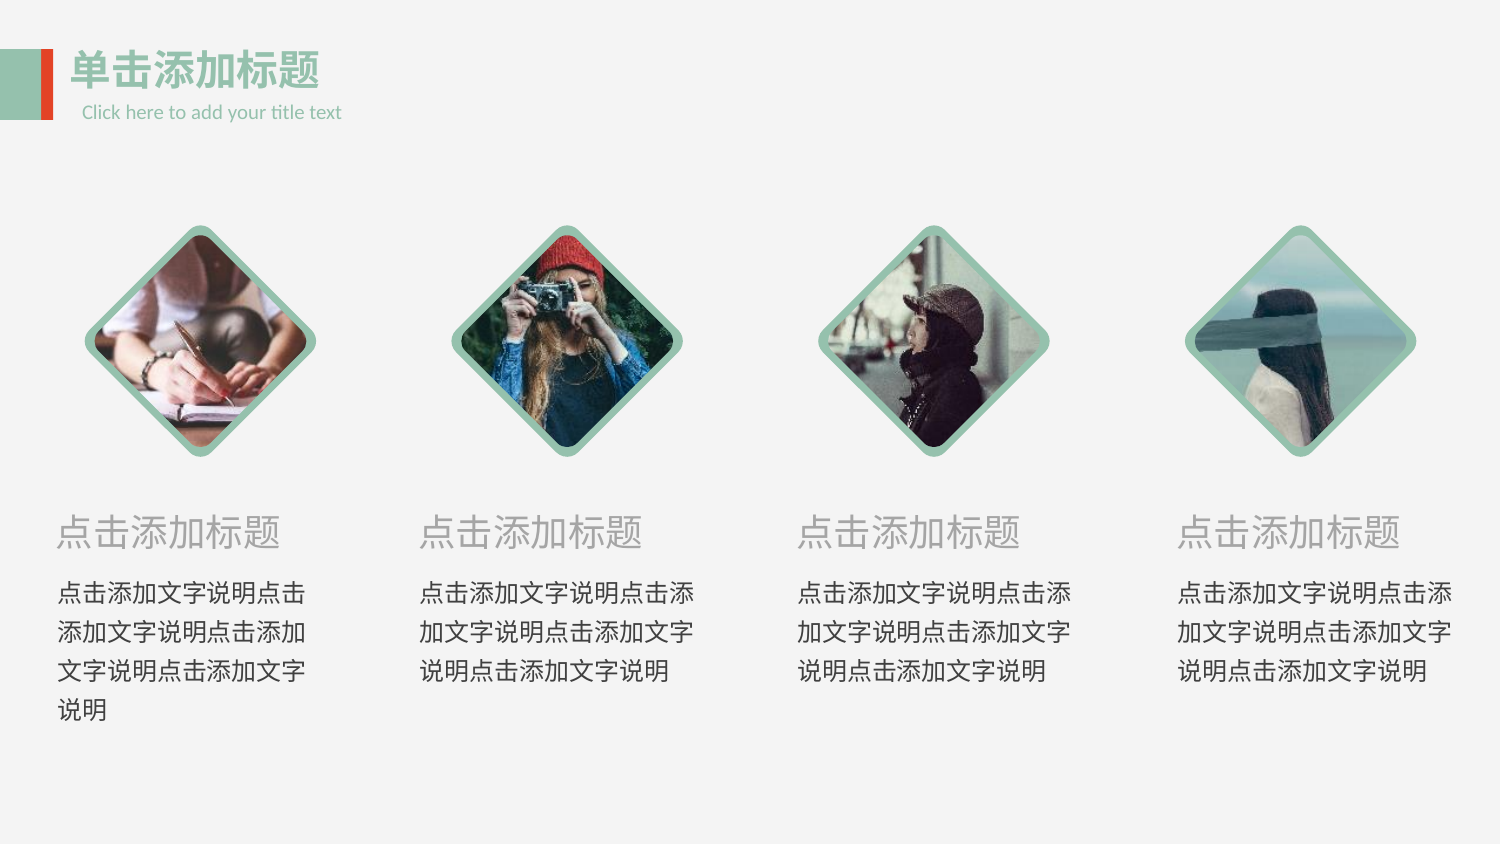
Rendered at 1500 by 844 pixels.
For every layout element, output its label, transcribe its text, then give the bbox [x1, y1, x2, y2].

text_box 单击添加标题 [55, 36, 336, 102]
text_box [94, 235, 307, 448]
text_box 点击添加标题 [41, 501, 307, 561]
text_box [1194, 235, 1407, 448]
text_box 点击添加标题 [1161, 501, 1427, 561]
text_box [461, 235, 674, 448]
text_box 点击添加标题 [781, 501, 1047, 561]
text_box 点击添加文字说明点击添加文字说明点击添加文字说明点击添加文字说明 [1162, 561, 1474, 693]
text_box 点击添加文字说明点击添加文字说明点击添加文字说明点击添加文字说明 [782, 561, 1102, 693]
text_box 点击添加文字说明点击添加文字说明点击添加文字说明点击添加文字说明 [42, 561, 344, 732]
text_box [827, 235, 1040, 448]
text_box Click here to add your title text [67, 91, 358, 131]
text_box 点击添加文字说明点击添加文字说明点击添加文字说明点击添加文字说明 [404, 561, 721, 693]
text_box 点击添加标题 [403, 501, 669, 561]
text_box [0, 49, 54, 120]
